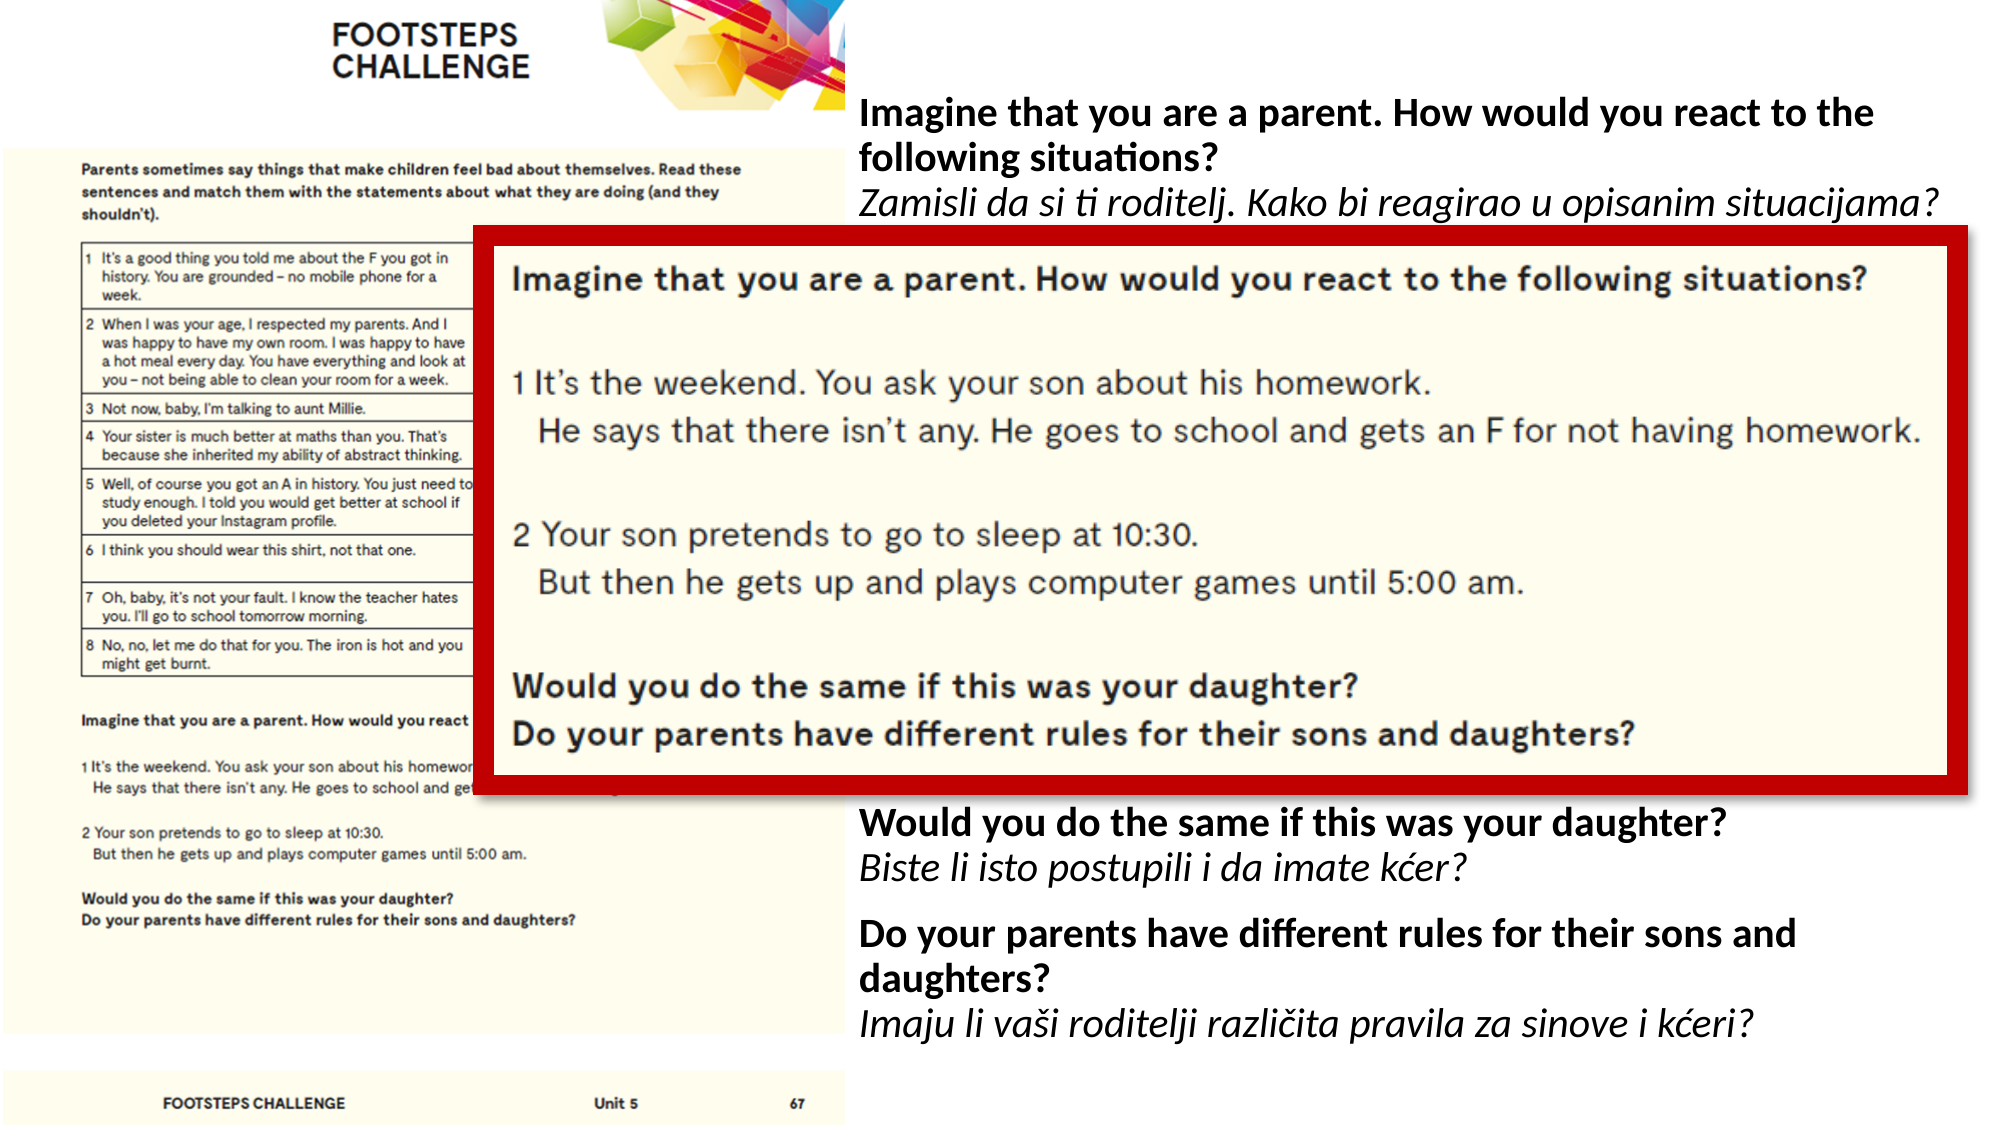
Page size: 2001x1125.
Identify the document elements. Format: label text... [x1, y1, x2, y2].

text_box Imagine that you are a parent. How would you react to the following situations? Zamisli da si ti roditelj. Kako bi reagirao u opisanim situacijama? Would you do the same if this was your daughter? Biste li isto postupili i da imate kćer? Do your parents have different rules for their sons and daughters? Imaju li vaši roditelji različita pravila za sinove i kćeri? [845, 82, 1973, 1125]
picture [3, 0, 1947, 1125]
